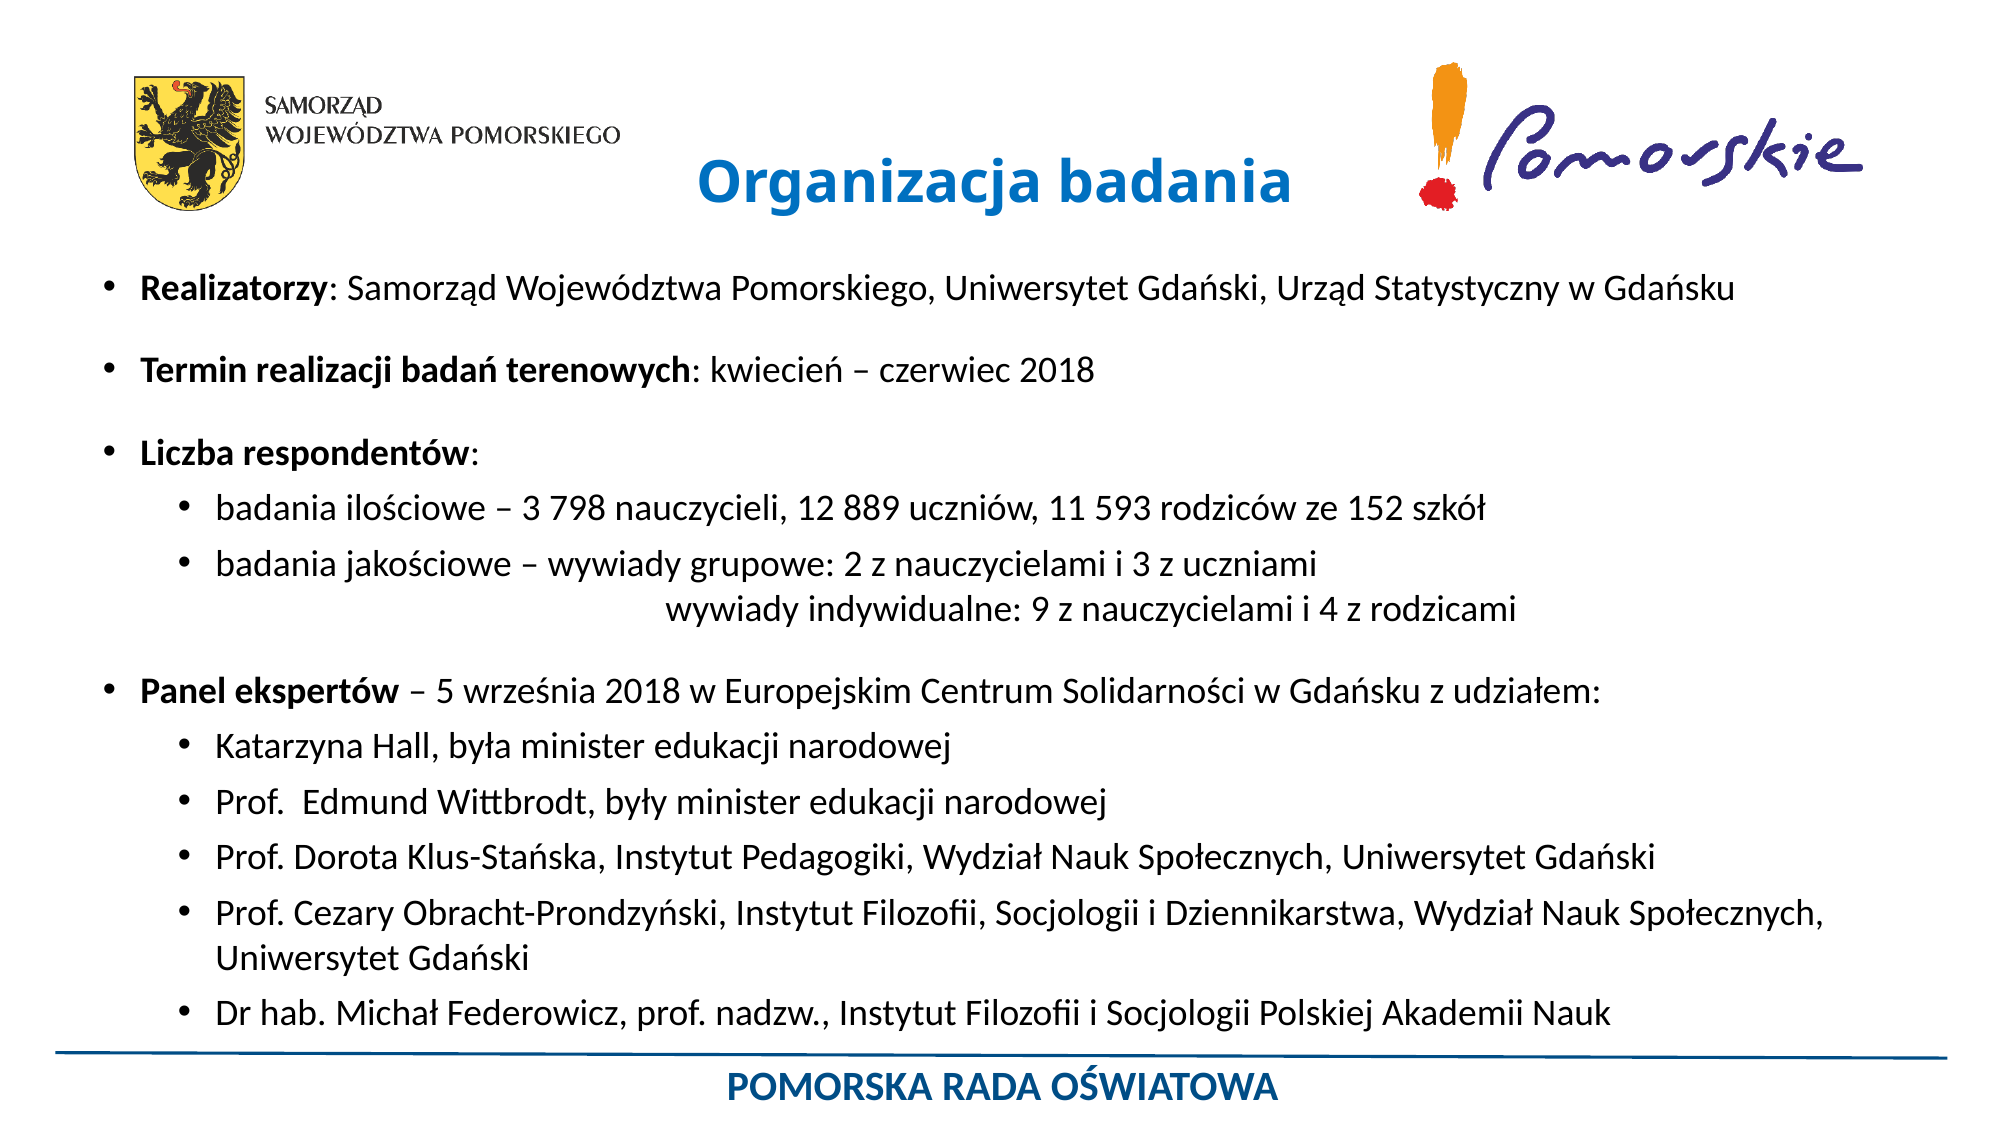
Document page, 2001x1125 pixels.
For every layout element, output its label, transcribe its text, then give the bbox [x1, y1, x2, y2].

picture [134, 76, 620, 135]
picture [1419, 62, 1863, 211]
list Realizatorzy: Samorząd Województwa Pomorskiego, Uniwersytet Gdański, Urząd Statystyczny w Gdańsku Termin realizacji badań terenowych: kwiecień – czerwiec 2018 Liczba respondentów: badania ilościowe – 3 798 nauczycieli, 12 889 uczniów, 11 593 rodziców ze 152 szkół badania jakościowe – wywiady grupowe: 2 z nauczycielami i 3 z uczniami wywiady indywidualne: 9 z nauczycielami i 4 z rodzicami Panel ekspertów – 5 września 2018 w Europejskim Centrum Solidarności w Gdańsku z udziałem: Katarzyna Hall, była minister edukacji narodowej Prof. Edmund Wittbrodt, były minister edukacji narodowej Prof. Dorota Klus-Stańska, Instytut Pedagogiki, Wydział Nauk Społecznych, Uniwersytet Gdański Prof. Cezary Obracht-Prondzyński, Instytut Filozofii, Socjologii i Dziennikarstwa, Wydział Nauk Społecznych, Uniwersytet Gdański Dr hab. Michał Federowicz, prof. nadzw., Instytut Filozofii i Socjologii Polskiej Akademii Nauk [87, 255, 1881, 1035]
title Organizacja badania [132, 135, 1858, 232]
